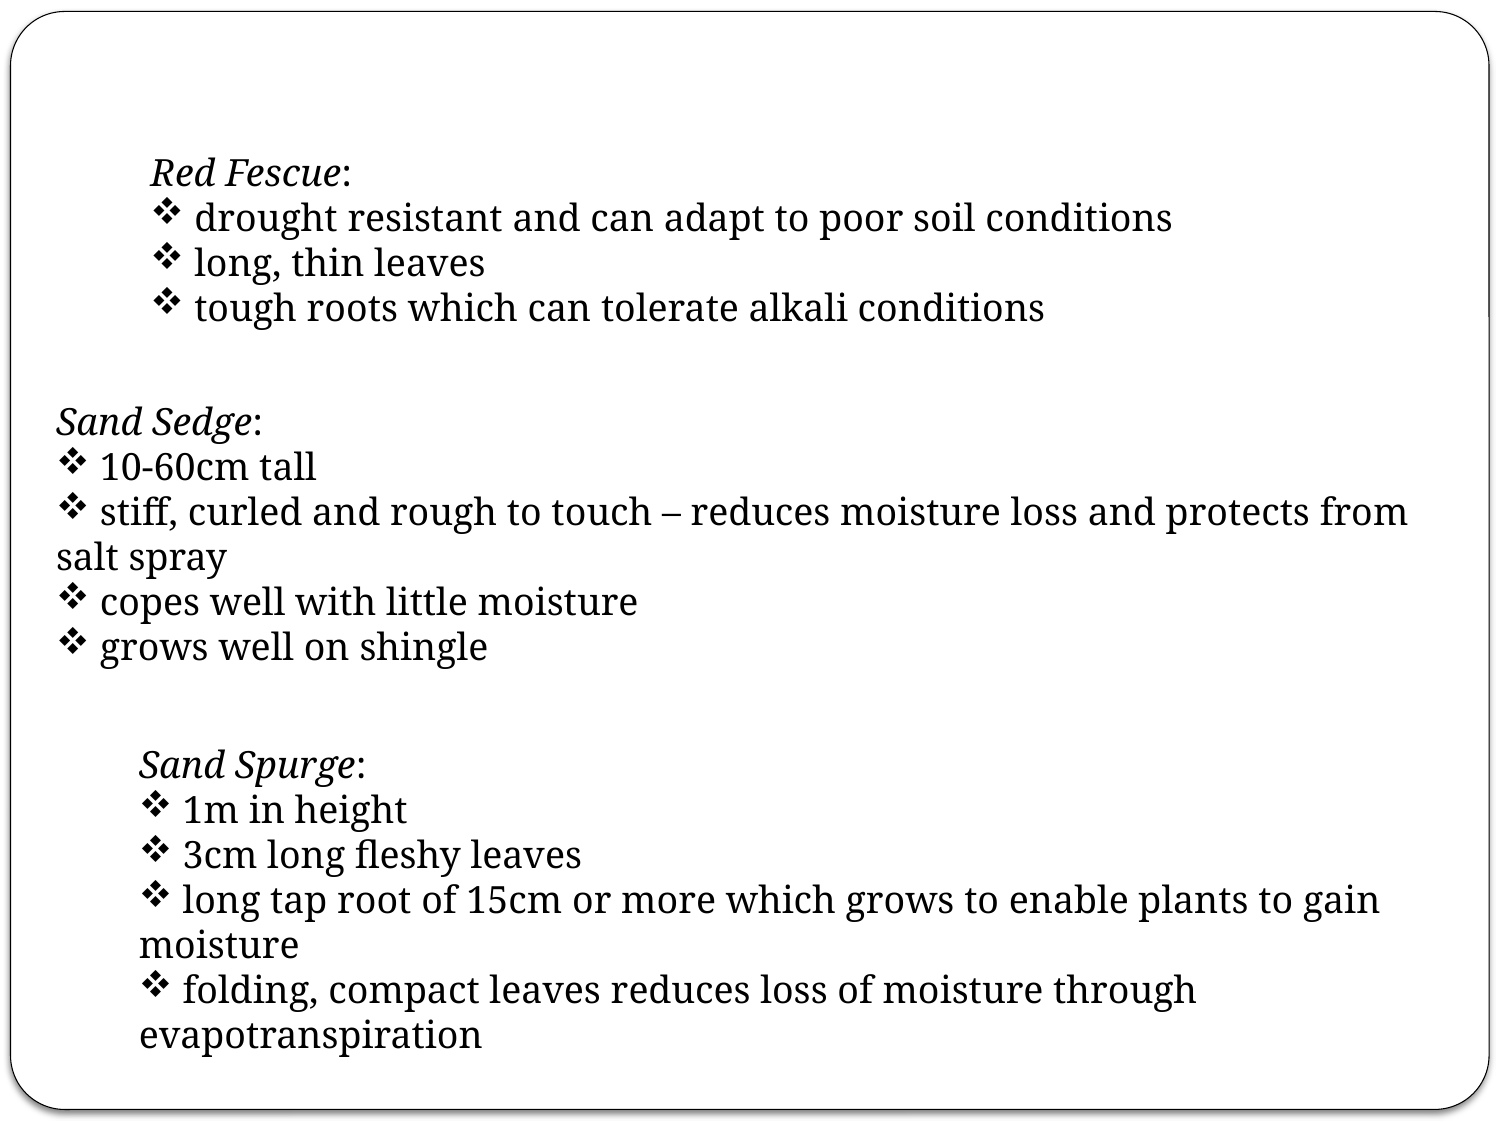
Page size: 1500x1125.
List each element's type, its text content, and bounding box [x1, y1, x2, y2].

text_box Sand Sedge: 10-60cm tall stiff, curled and rough to touch – reduces moisture loss and protects from salt spray copes well with little moisture grows well on shingle [41, 390, 1471, 676]
text_box Red Fescue: drought resistant and can adapt to poor soil conditions long, thin leaves tough roots which can tolerate alkali conditions [135, 141, 1247, 336]
text_box Sand Spurge: 1m in height 3cm long fleshy leaves long tap root of 15cm or more which grows to enable plants to gain moisture folding, compact leaves reduces loss of moisture through evapotranspiration [123, 733, 1500, 1064]
